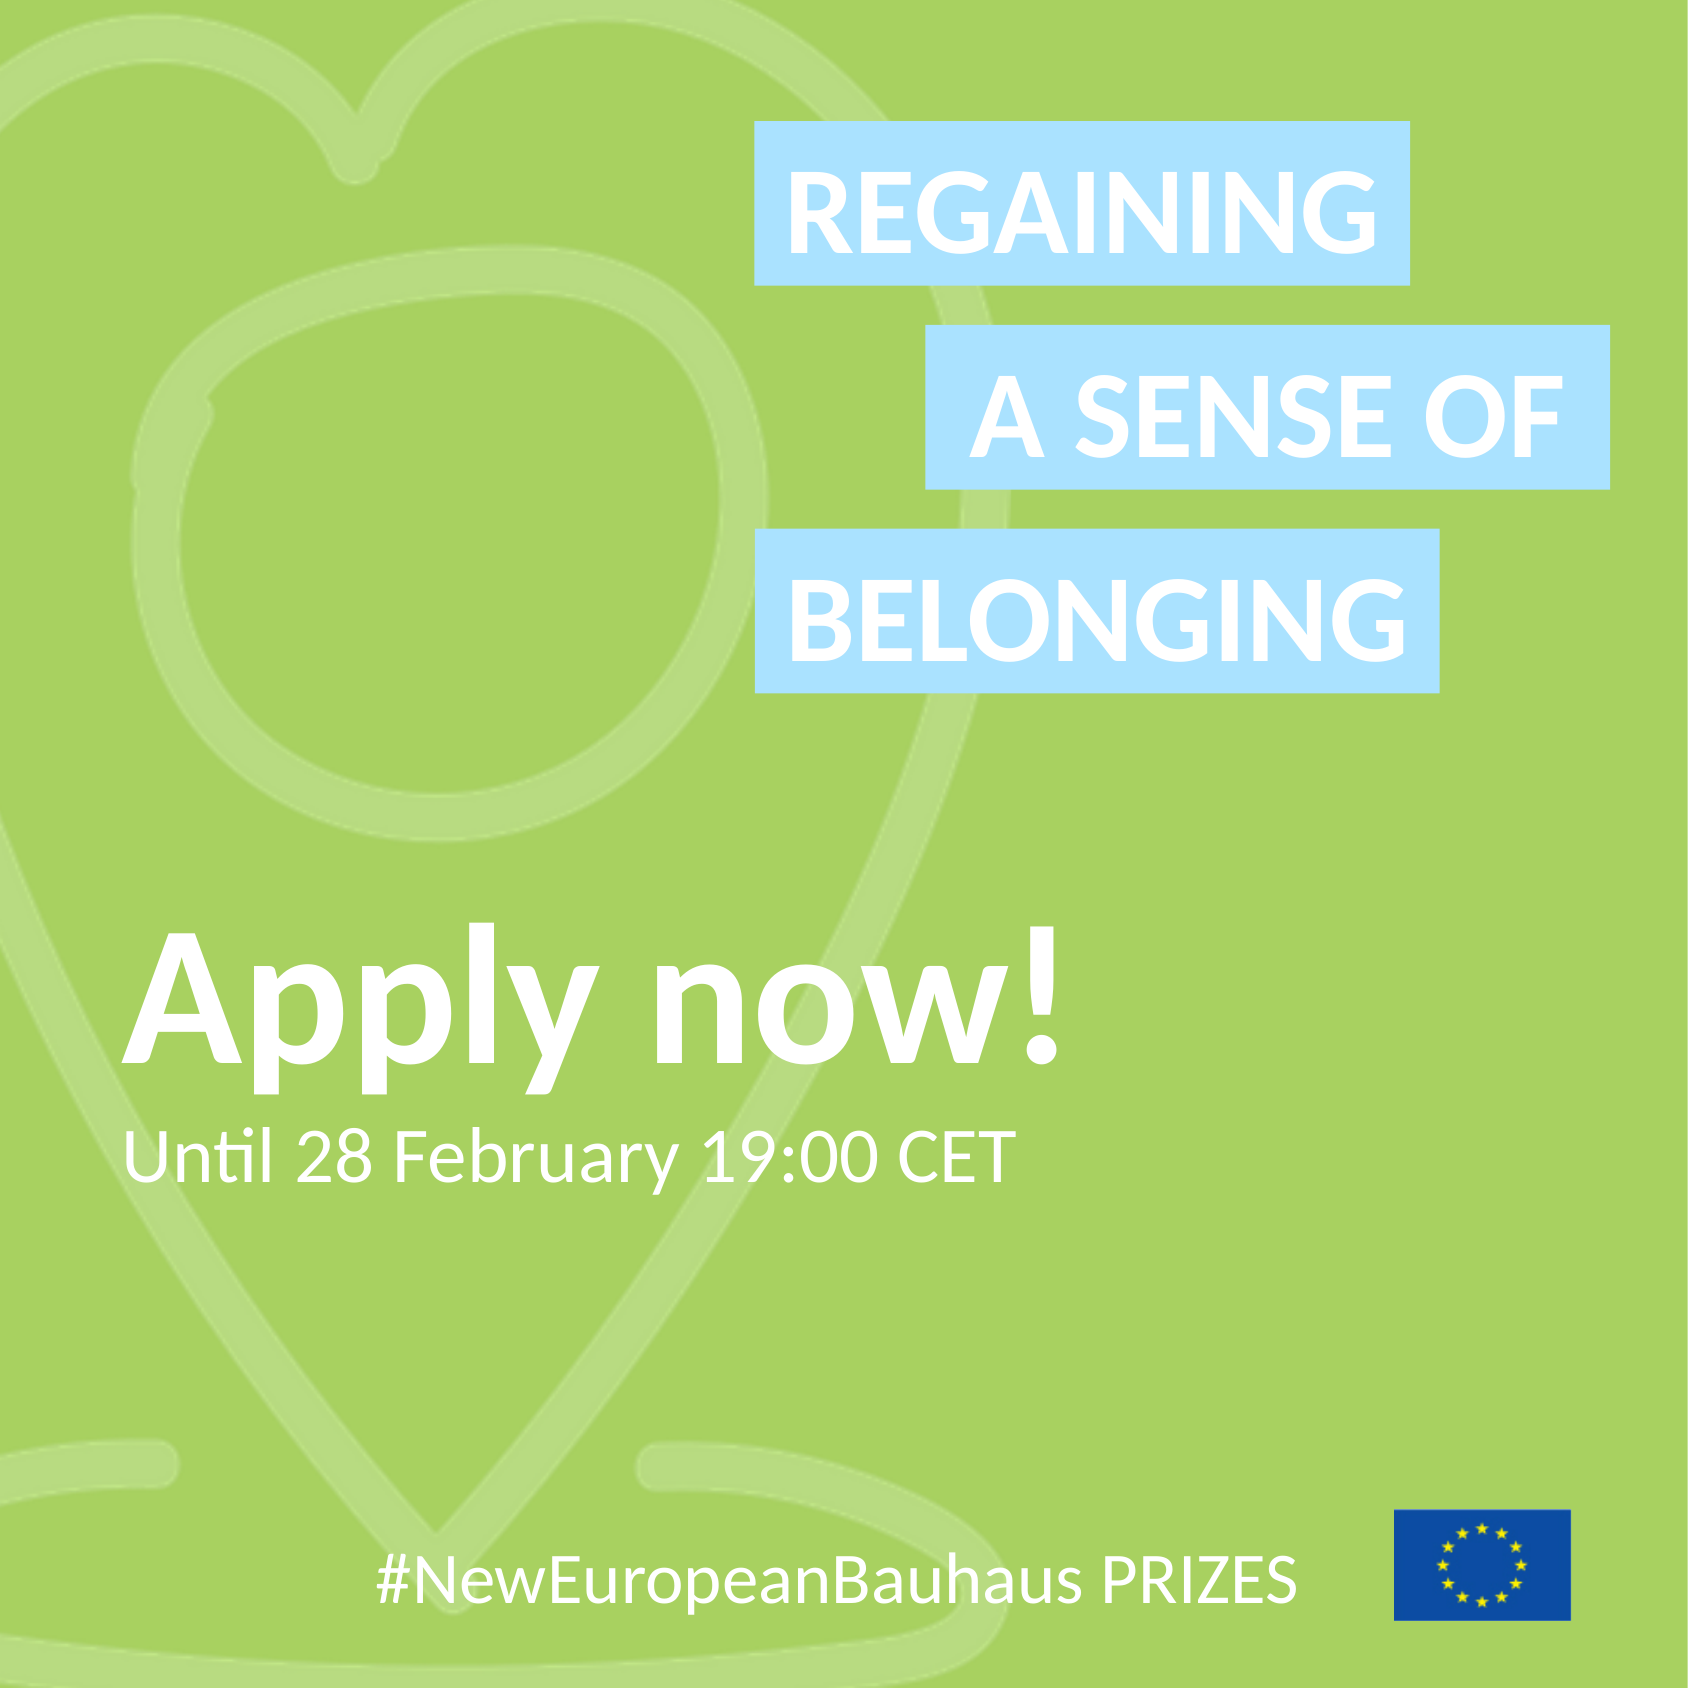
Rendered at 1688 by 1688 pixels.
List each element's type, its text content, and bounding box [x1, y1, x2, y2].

text_box Apply now! Until 28 February 19:00 CET [105, 842, 1530, 1220]
picture [0, 0, 1688, 1688]
text_box BELONGING [754, 528, 1440, 694]
text_box REGAINING [754, 121, 1411, 286]
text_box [360, 1509, 1572, 1627]
text_box A SENSE OF [925, 324, 1611, 490]
